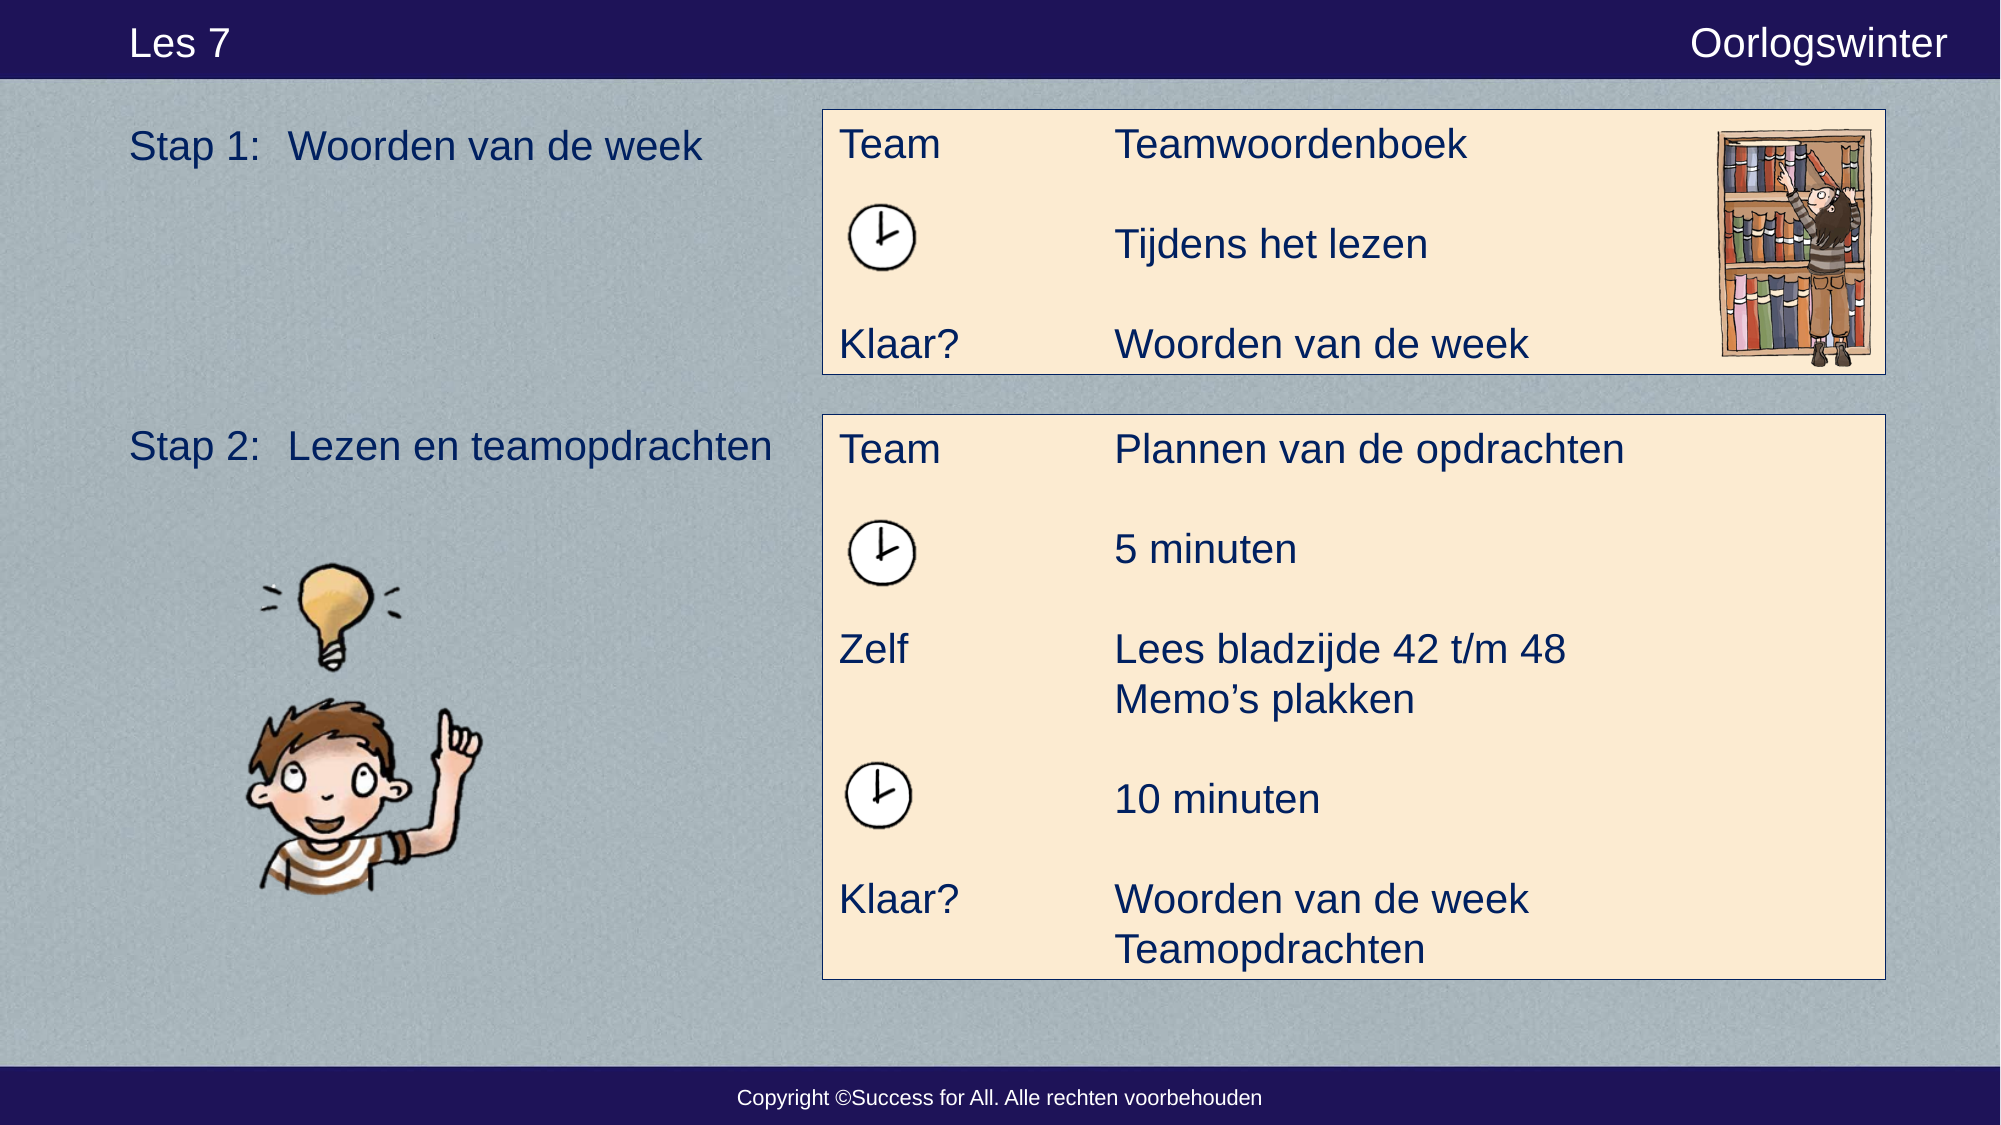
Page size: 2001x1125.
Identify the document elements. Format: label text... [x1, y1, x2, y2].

text_box Copyright ©Success for All. Alle rechten voorbehouden [0, 1076, 2000, 1125]
text_box Team Plannen van de opdrachten 5 minuten Zelf Lees bladzijde 42 t/m 48 Memo’s plakken 10 minuten Klaar? Woorden van de week Teamopdrachten [822, 414, 1886, 980]
text_box Oorlogswinter [786, 8, 1963, 73]
picture [0, 0, 2001, 1125]
text_box Stap 1: Woorden van de week Stap 2: Lezen en teamopdrachten [114, 111, 907, 477]
text_box Les 7 [114, 8, 354, 73]
text_box Team Teamwoordenboek Tijdens het lezen Klaar? Woorden van de week [822, 109, 1886, 375]
